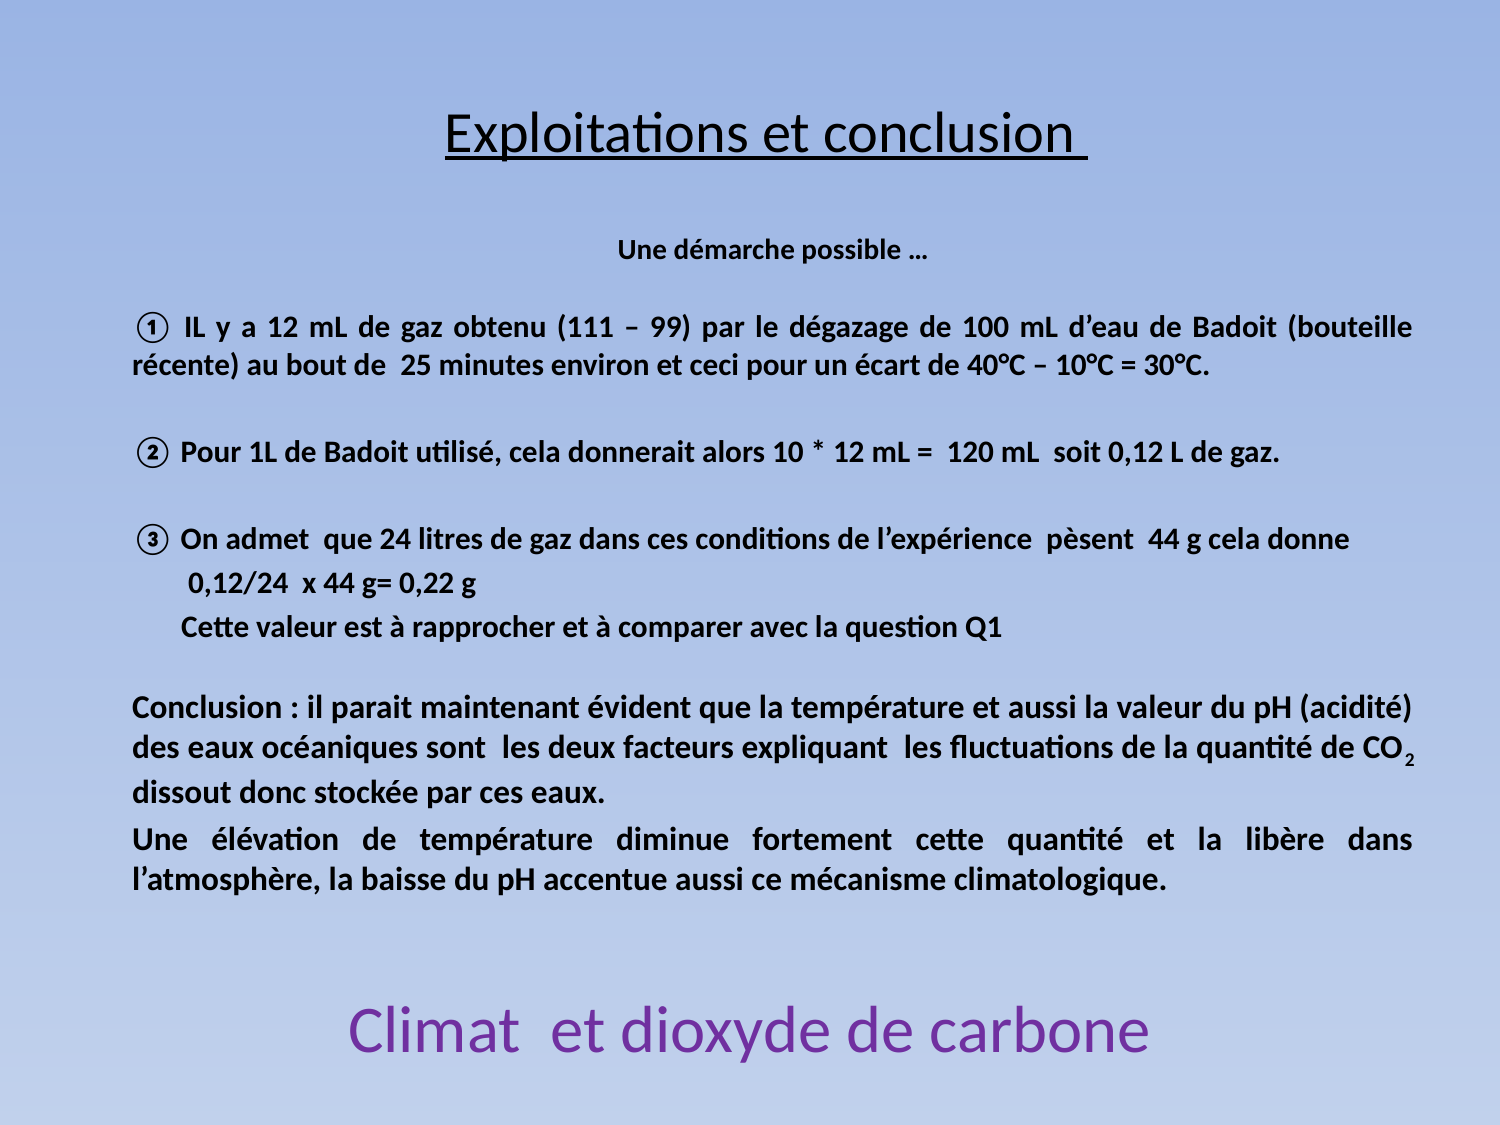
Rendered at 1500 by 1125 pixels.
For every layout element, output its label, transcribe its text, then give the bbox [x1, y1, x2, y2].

subtitle Une démarche possible … ① IL y a 12 mL de gaz obtenu (111 – 99) par le dégazage de 100 mL d’eau de Badoit (bouteille récente) au bout de 25 minutes environ et ceci pour un écart de 40°C – 10°C = 30°C. ② Pour 1L de Badoit utilisé, cela donnerait alors 10 * 12 mL = 120 mL soit 0,12 L de gaz. ③ On admet que 24 litres de gaz dans ces conditions de l’expérience pèsent 44 g cela donne 0,12/24 x 44 g= 0,22 g Cette valeur est à rapprocher et à comparer avec la question Q1 Conclusion : il parait maintenant évident que la température et aussi la valeur du pH (acidité) des eaux océaniques sont les deux facteurs expliquant les fluctuations de la quantité de CO2 dissout donc stockée par ces eaux. Une élévation de température diminue fortement cette quantité et la libère dans l’atmosphère, la baisse du pH accentue aussi ce mécanisme climatologique. [117, 222, 1430, 961]
title Exploitations et conclusion [128, 58, 1404, 200]
text_box Climat et dioxyde de carbone [222, 996, 1278, 1056]
